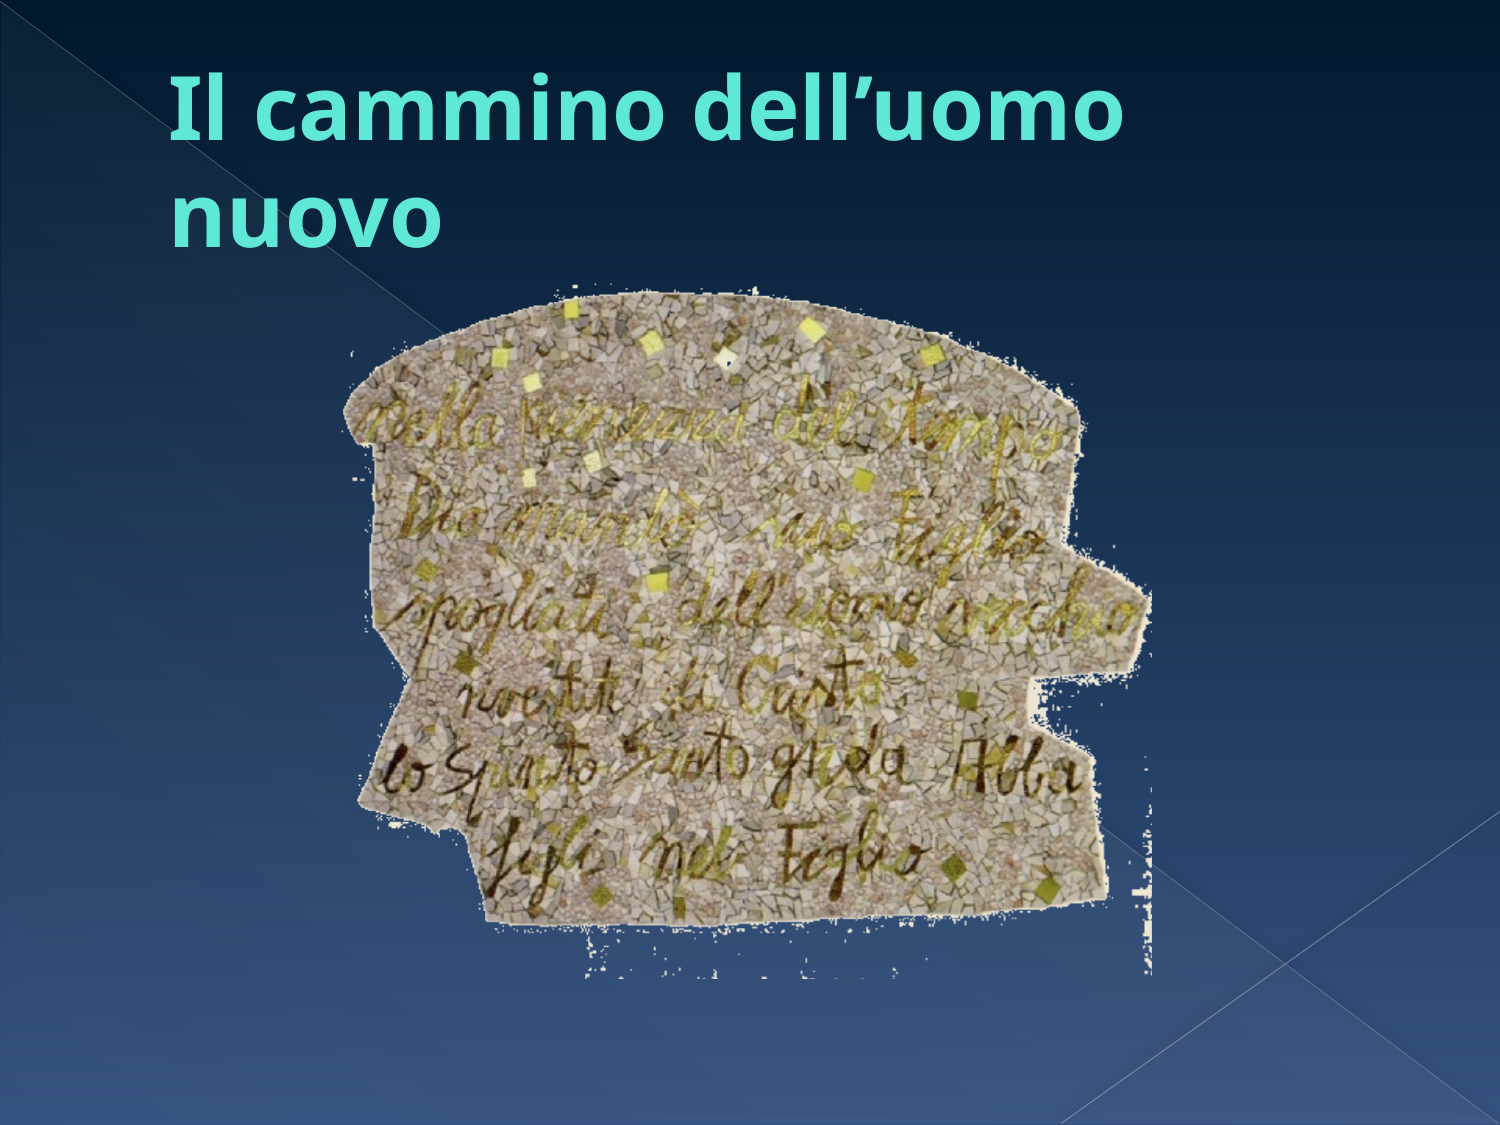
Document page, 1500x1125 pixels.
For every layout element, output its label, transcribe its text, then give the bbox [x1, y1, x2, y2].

title Il cammino dell’uomo nuovo [75, 43, 1425, 274]
picture [337, 197, 1151, 1014]
